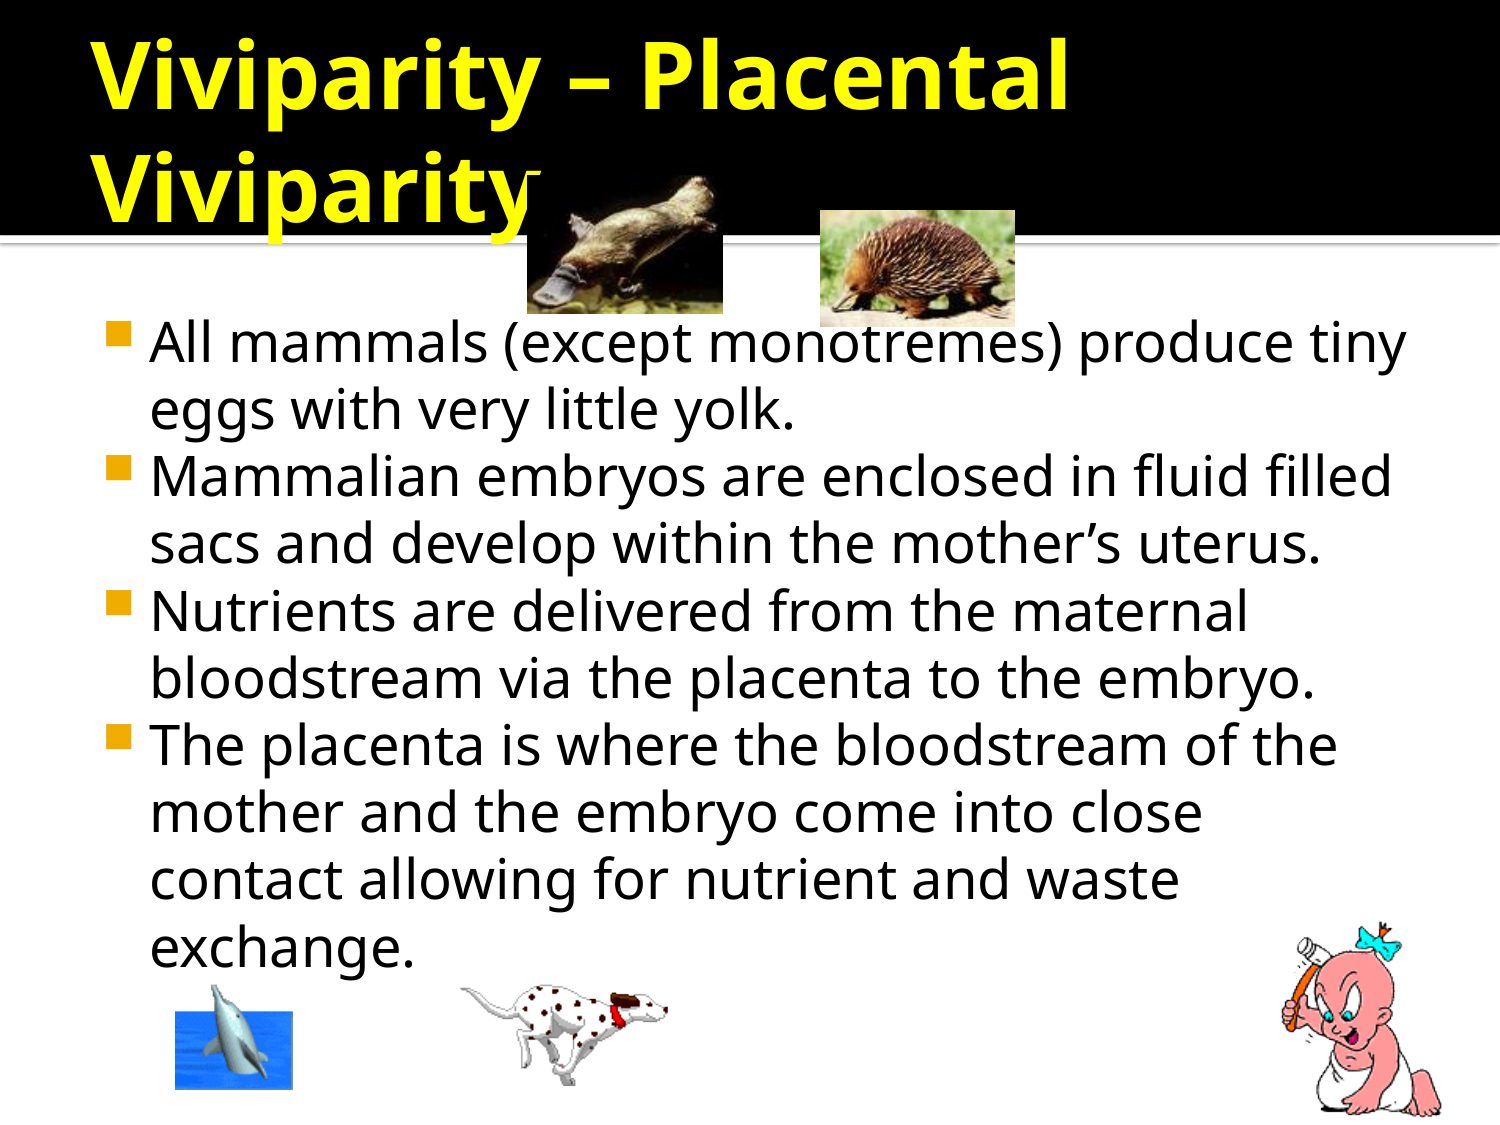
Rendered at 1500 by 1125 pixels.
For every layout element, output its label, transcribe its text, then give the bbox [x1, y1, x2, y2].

title Viviparity – Placental Viviparity [75, 25, 1425, 231]
list All mammals (except monotremes) produce tiny eggs with very little yolk. Mammalian embryos are enclosed in fluid filled sacs and develop within the mother’s uterus. Nutrients are delivered from the maternal bloodstream via the placenta to the embryo. The placenta is where the bloodstream of the mother and the embryo come into close contact allowing for nutrient and waste exchange. [74, 290, 1426, 1051]
picture [175, 972, 293, 1090]
picture [456, 972, 684, 1086]
picture [527, 175, 723, 314]
picture [1230, 917, 1456, 1125]
picture [820, 210, 1015, 327]
